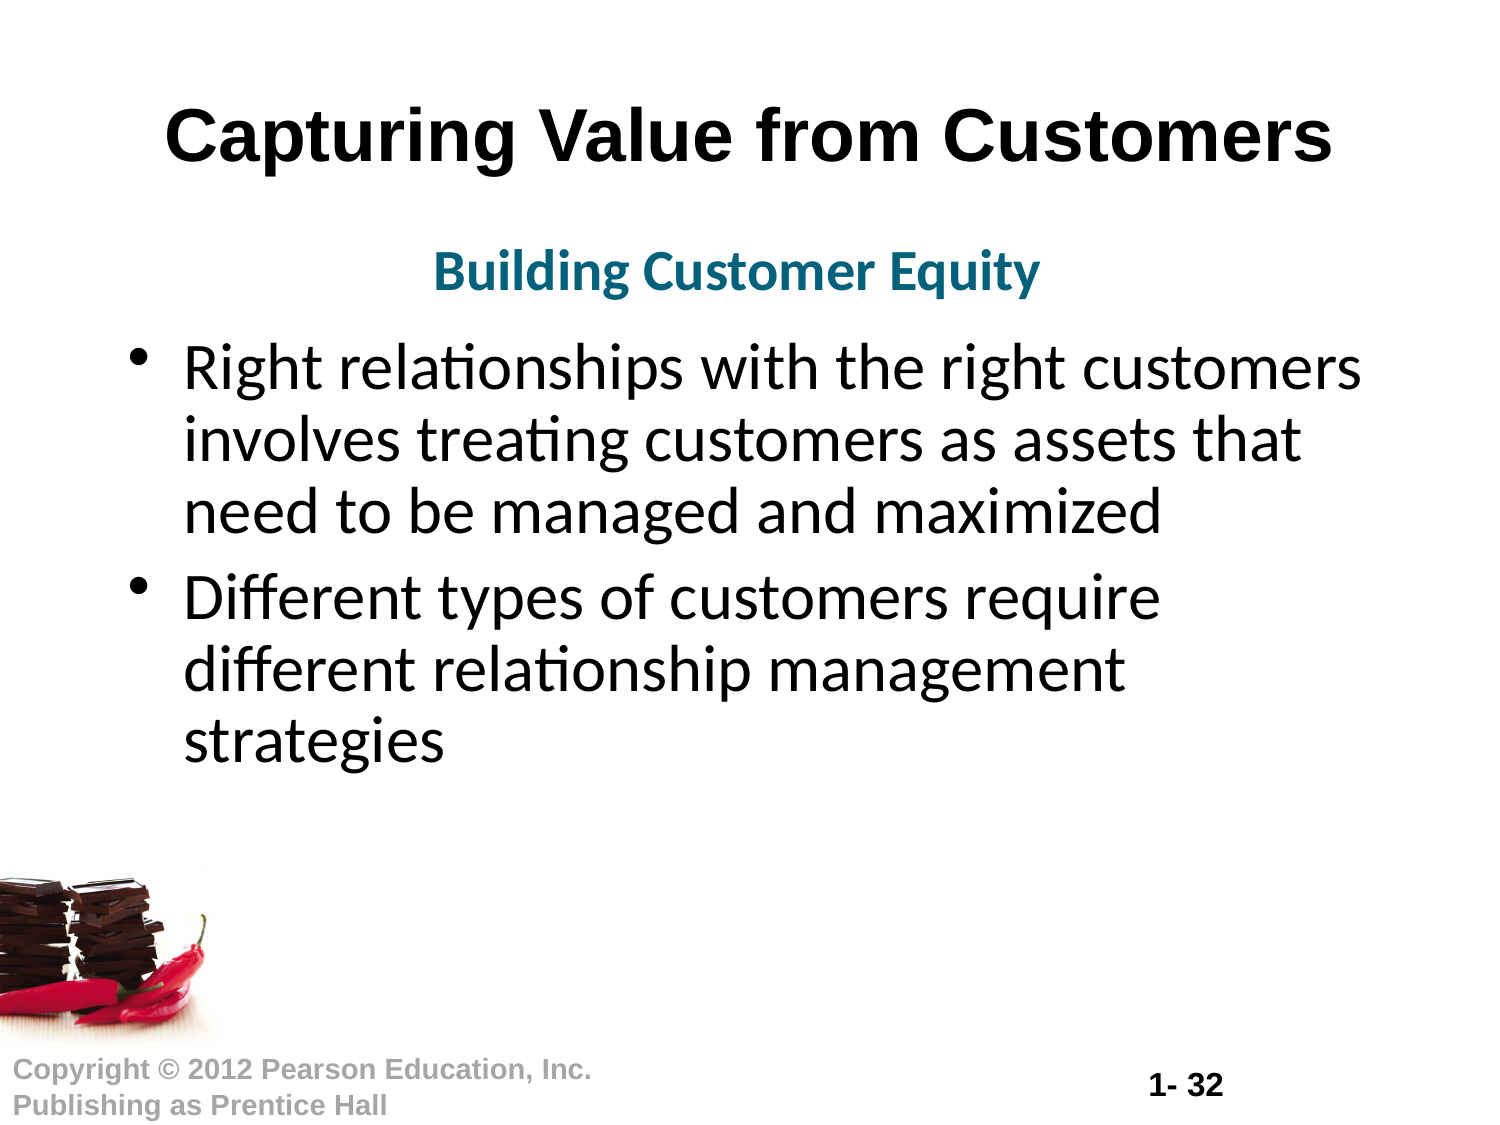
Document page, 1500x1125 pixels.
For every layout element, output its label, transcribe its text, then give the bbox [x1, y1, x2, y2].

list Building Customer Equity [149, 224, 1326, 288]
picture [0, 862, 225, 1050]
title Capturing Value from Customers [112, 37, 1388, 226]
list Right relationships with the right customers involves treating customers as assets that need to be managed and maximized Different types of customers require different relationship management strategies [112, 324, 1388, 851]
